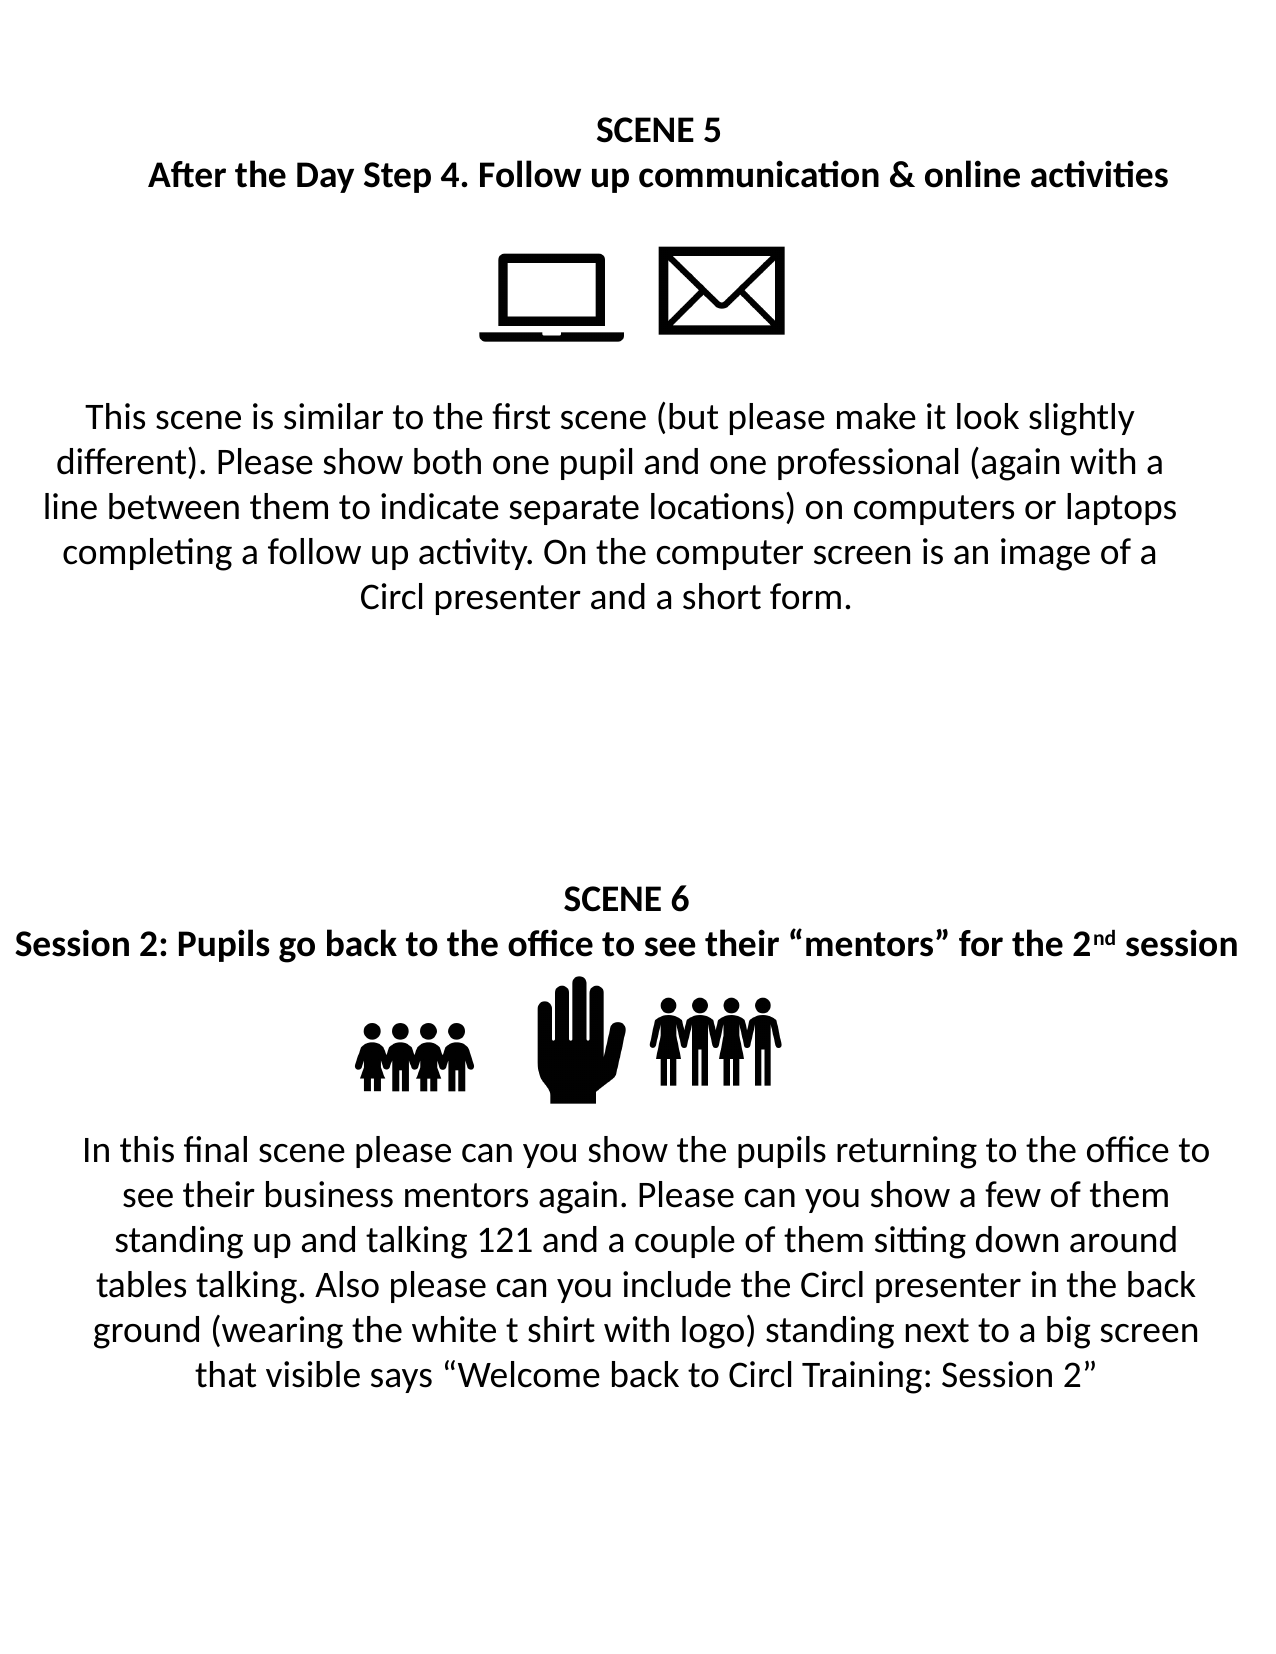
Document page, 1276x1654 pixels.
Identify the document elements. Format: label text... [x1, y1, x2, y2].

text_box In this final scene please can you show the pupils returning to the office to see their business mentors again. Please can you show a few of them standing up and talking 121 and a couple of them sitting down around tables talking. Also please can you include the Circl presenter in the back ground (wearing the white t shirt with logo) standing next to a big screen that visible says “Welcome back to Circl Training: Session 2” [56, 1117, 1238, 1403]
text_box This scene is similar to the first scene (but please make it look slightly different). Please show both one pupil and one professional (again with a line between them to indicate separate locations) on computers or laptops completing a follow up activity. On the computer screen is an image of a Circl presenter and a short form. [22, 384, 1199, 625]
picture [346, 991, 481, 1126]
text_box SCENE 5 After the Day Step 4. Follow up communication & online activities [0, 97, 1276, 203]
picture [476, 222, 627, 373]
picture [646, 215, 797, 366]
text_box SCENE 6 Session 2: Pupils go back to the office to see their “mentors” for the 2nd session [0, 866, 1276, 972]
picture [506, 965, 791, 1117]
